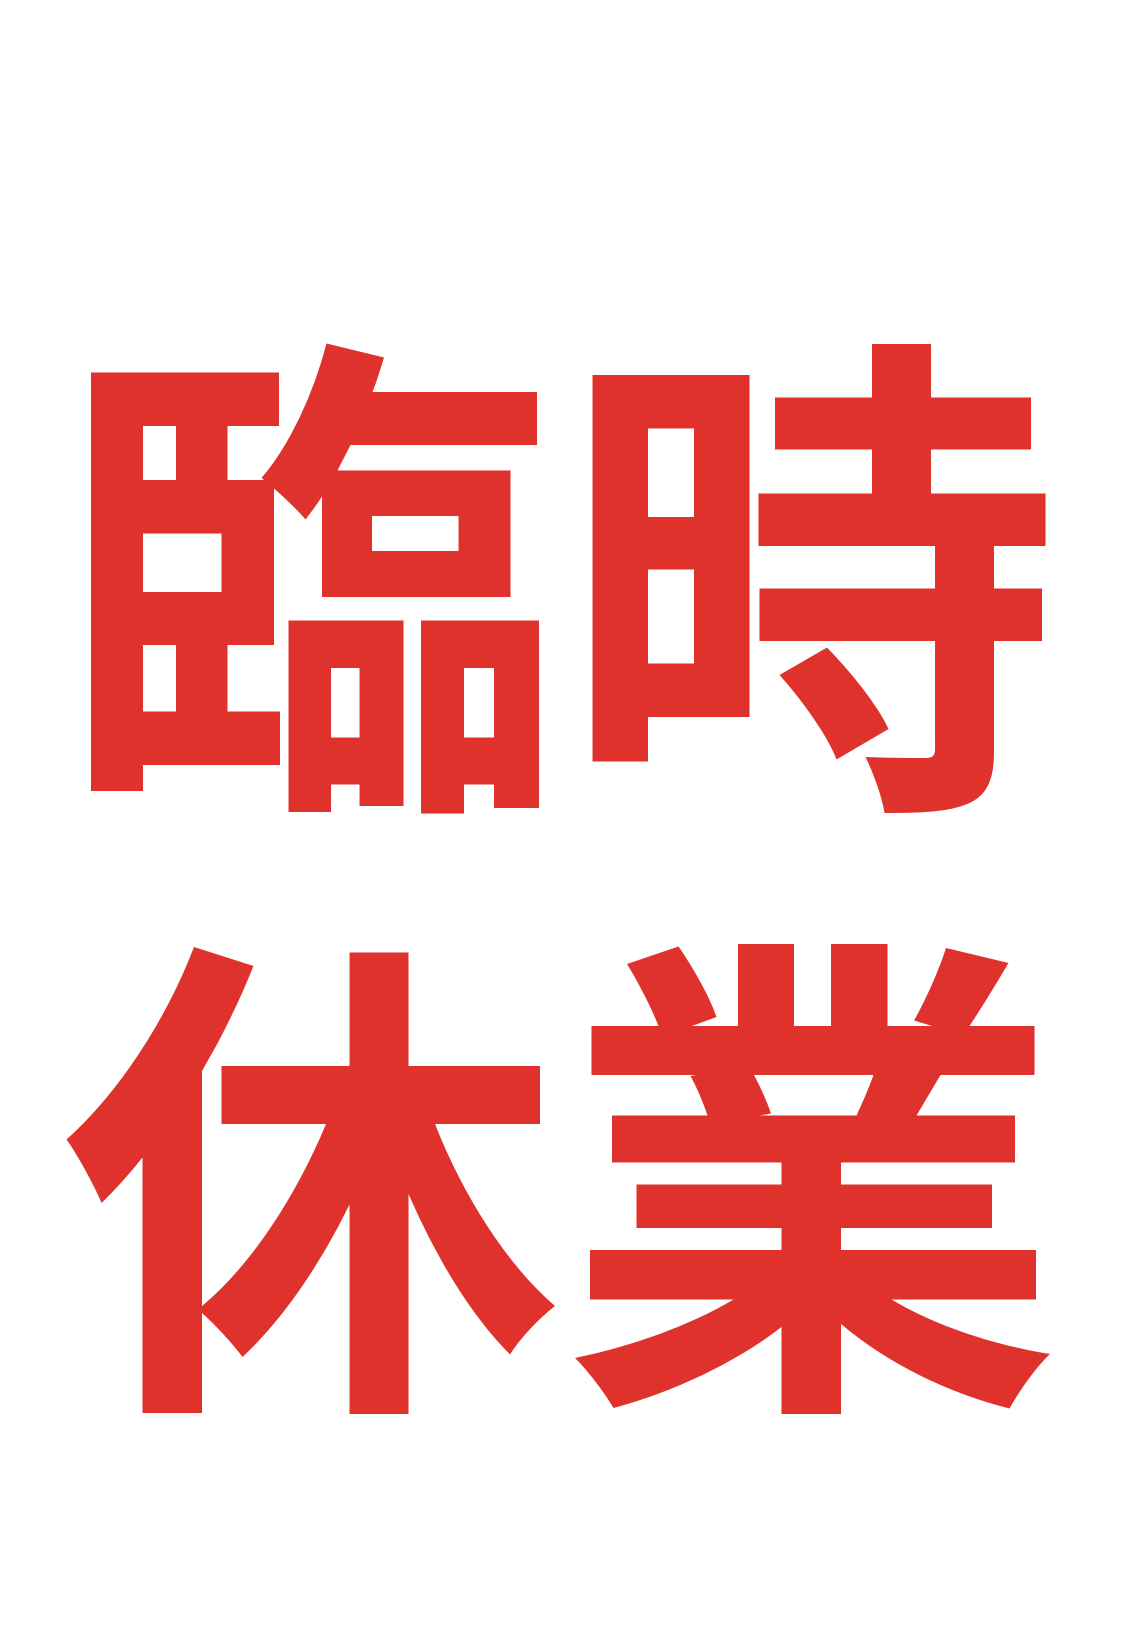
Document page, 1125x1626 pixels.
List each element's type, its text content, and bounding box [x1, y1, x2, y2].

text_box 臨時休業 [0, 262, 1125, 1478]
